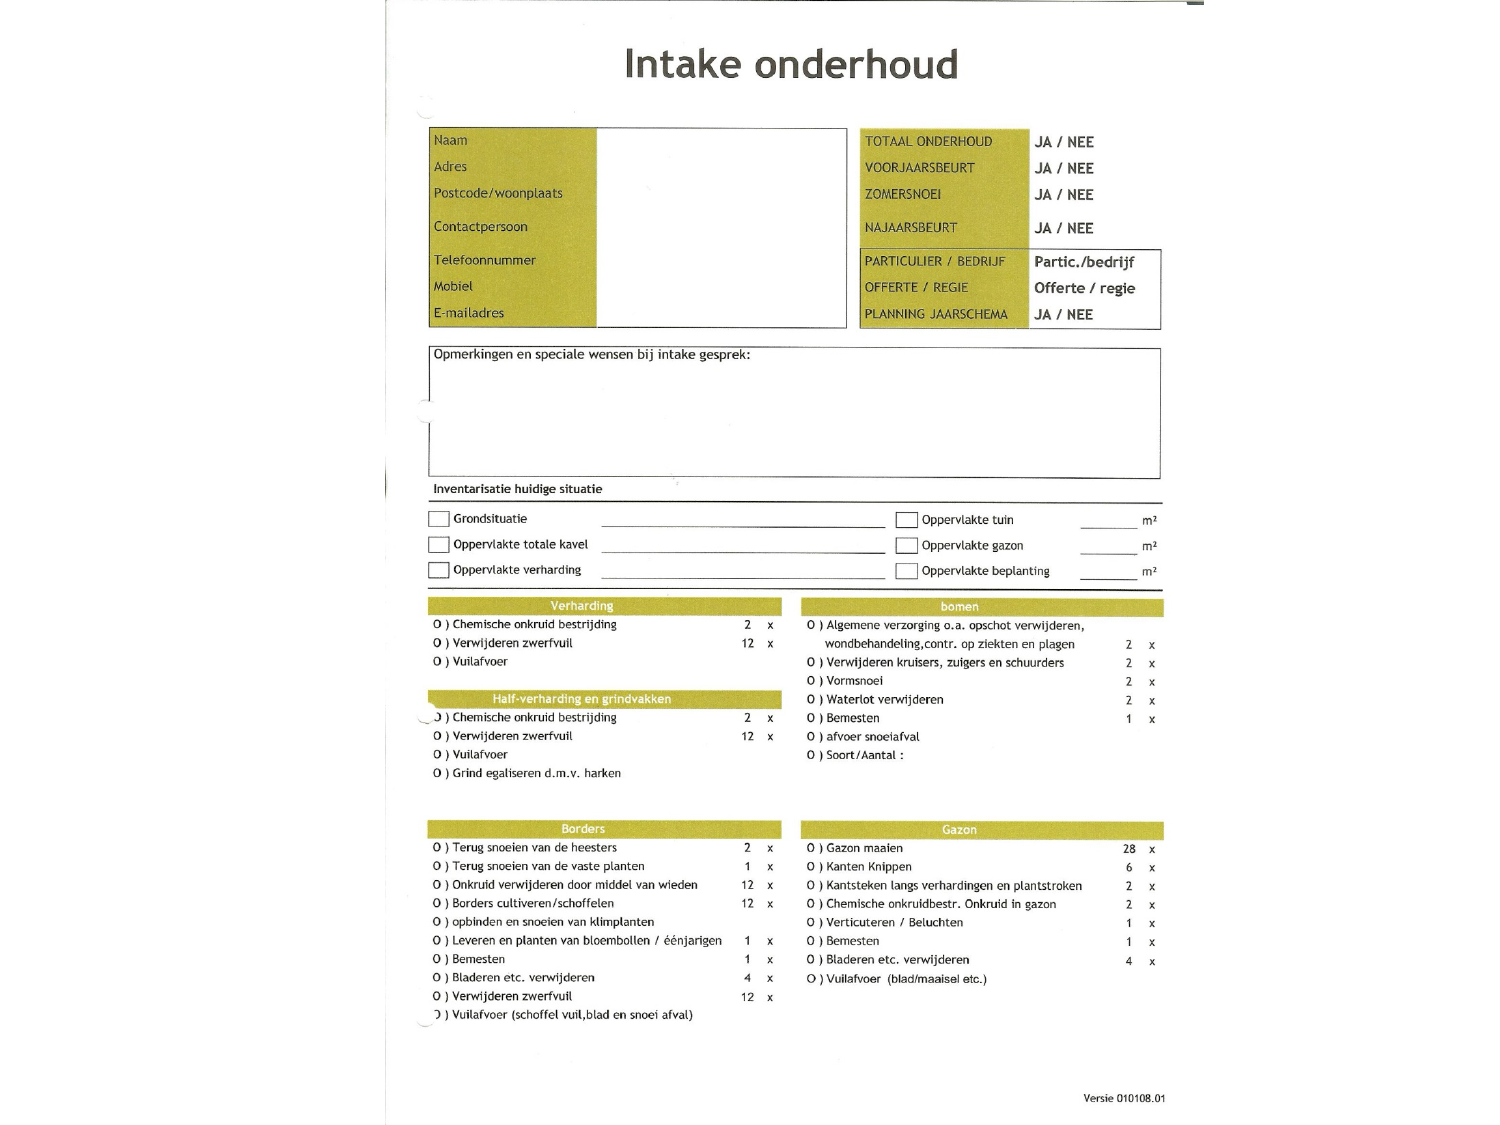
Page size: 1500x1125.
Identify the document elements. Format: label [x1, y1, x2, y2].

list [385, 0, 1205, 1125]
